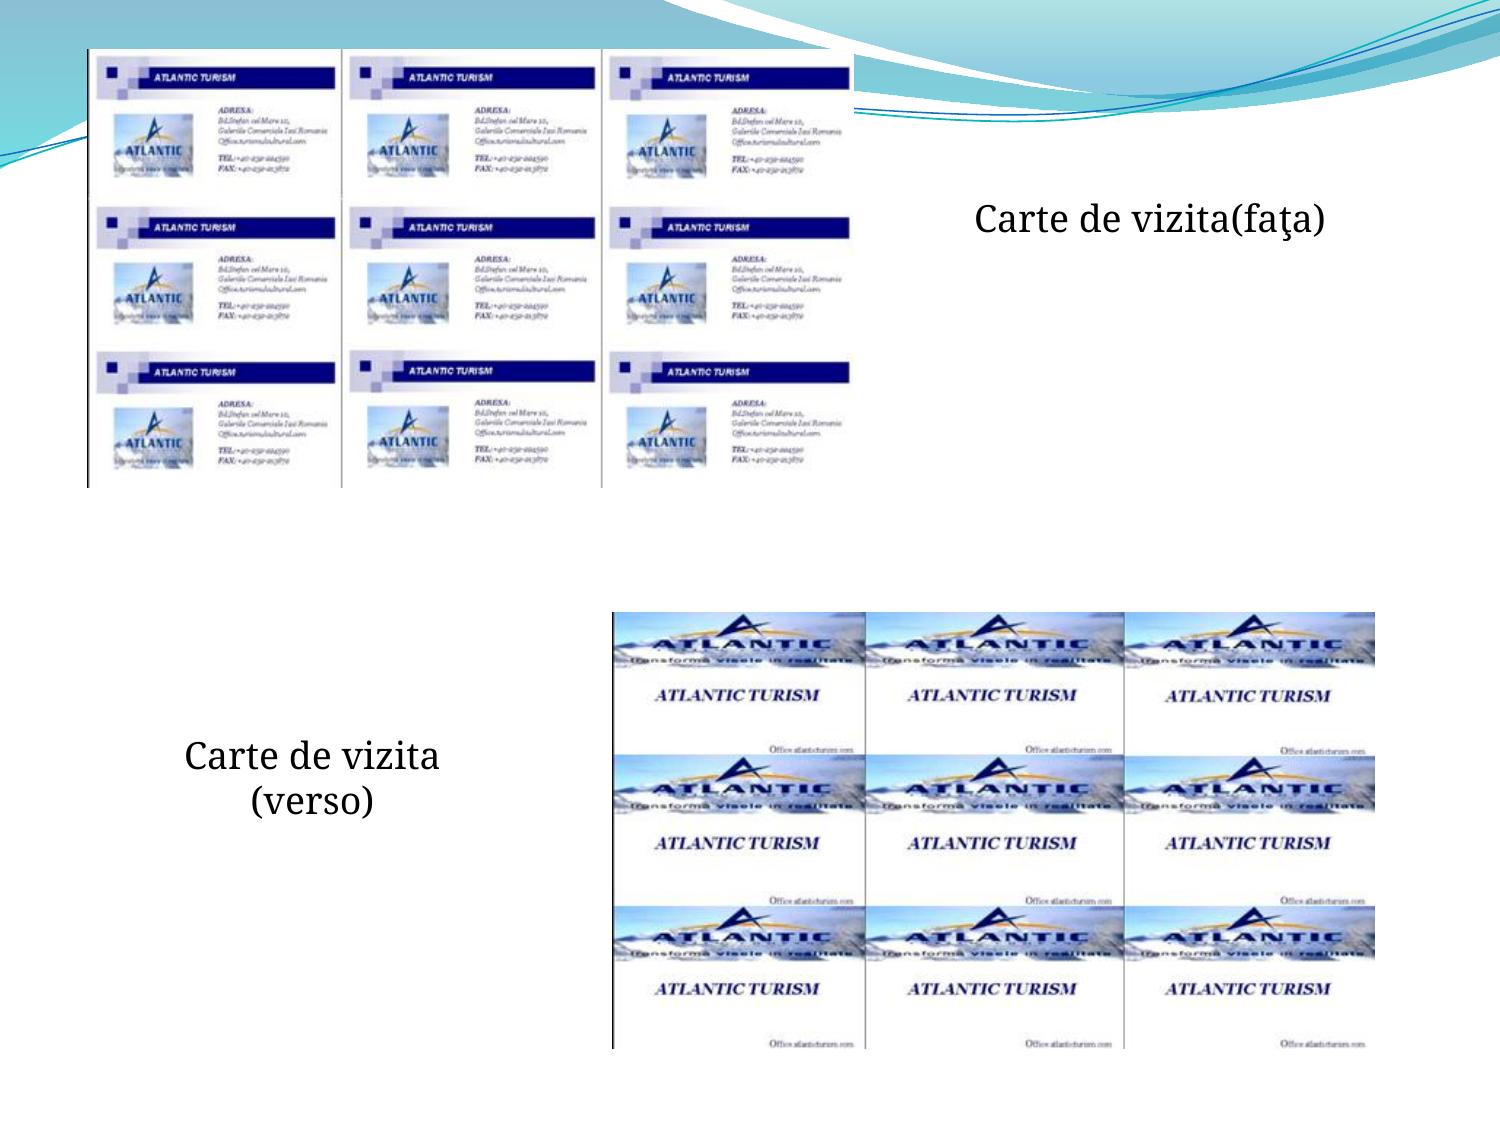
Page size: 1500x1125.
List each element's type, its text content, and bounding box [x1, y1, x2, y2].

picture [87, 49, 854, 488]
text_box Carte de vizita (verso) [124, 724, 500, 830]
text_box Carte de vizita(faţa) [950, 187, 1350, 248]
picture [612, 612, 1376, 1049]
